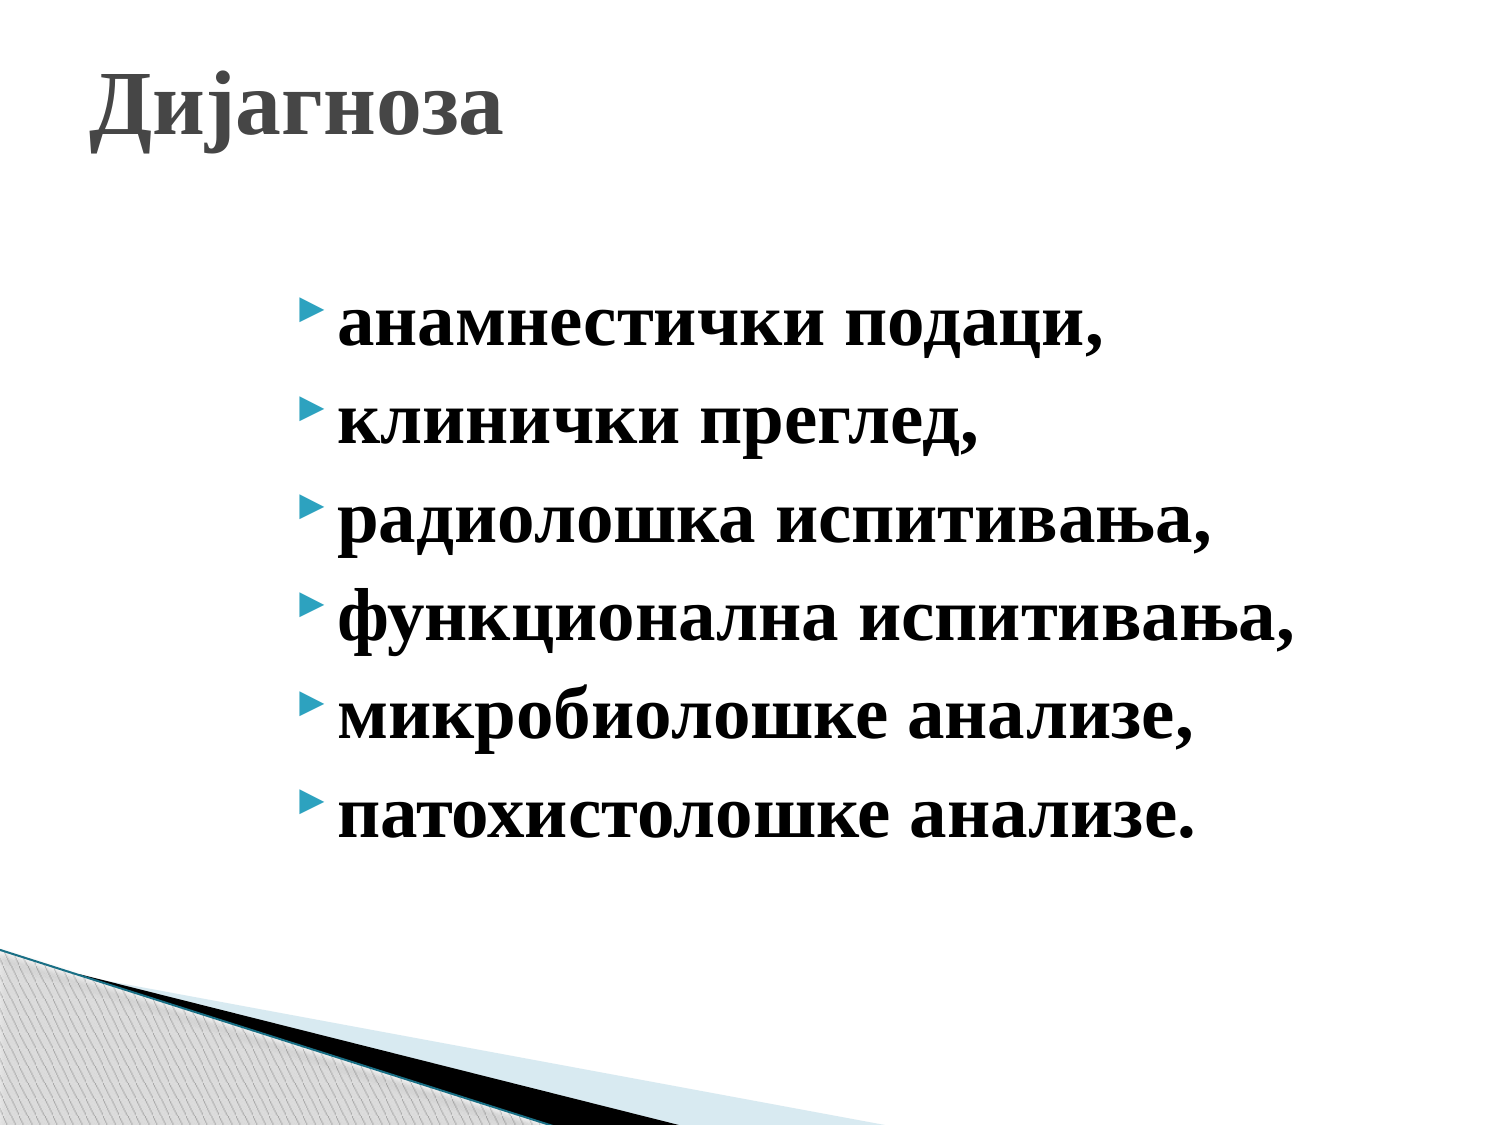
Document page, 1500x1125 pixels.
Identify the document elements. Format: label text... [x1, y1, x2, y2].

title Дијагноза [75, 37, 1425, 158]
list анамнестички подаци, клинички преглед, радиолошка испитивања, функционална испитивања, микробиолошке анализе, патохистолошке анализе. [262, 187, 1388, 1063]
